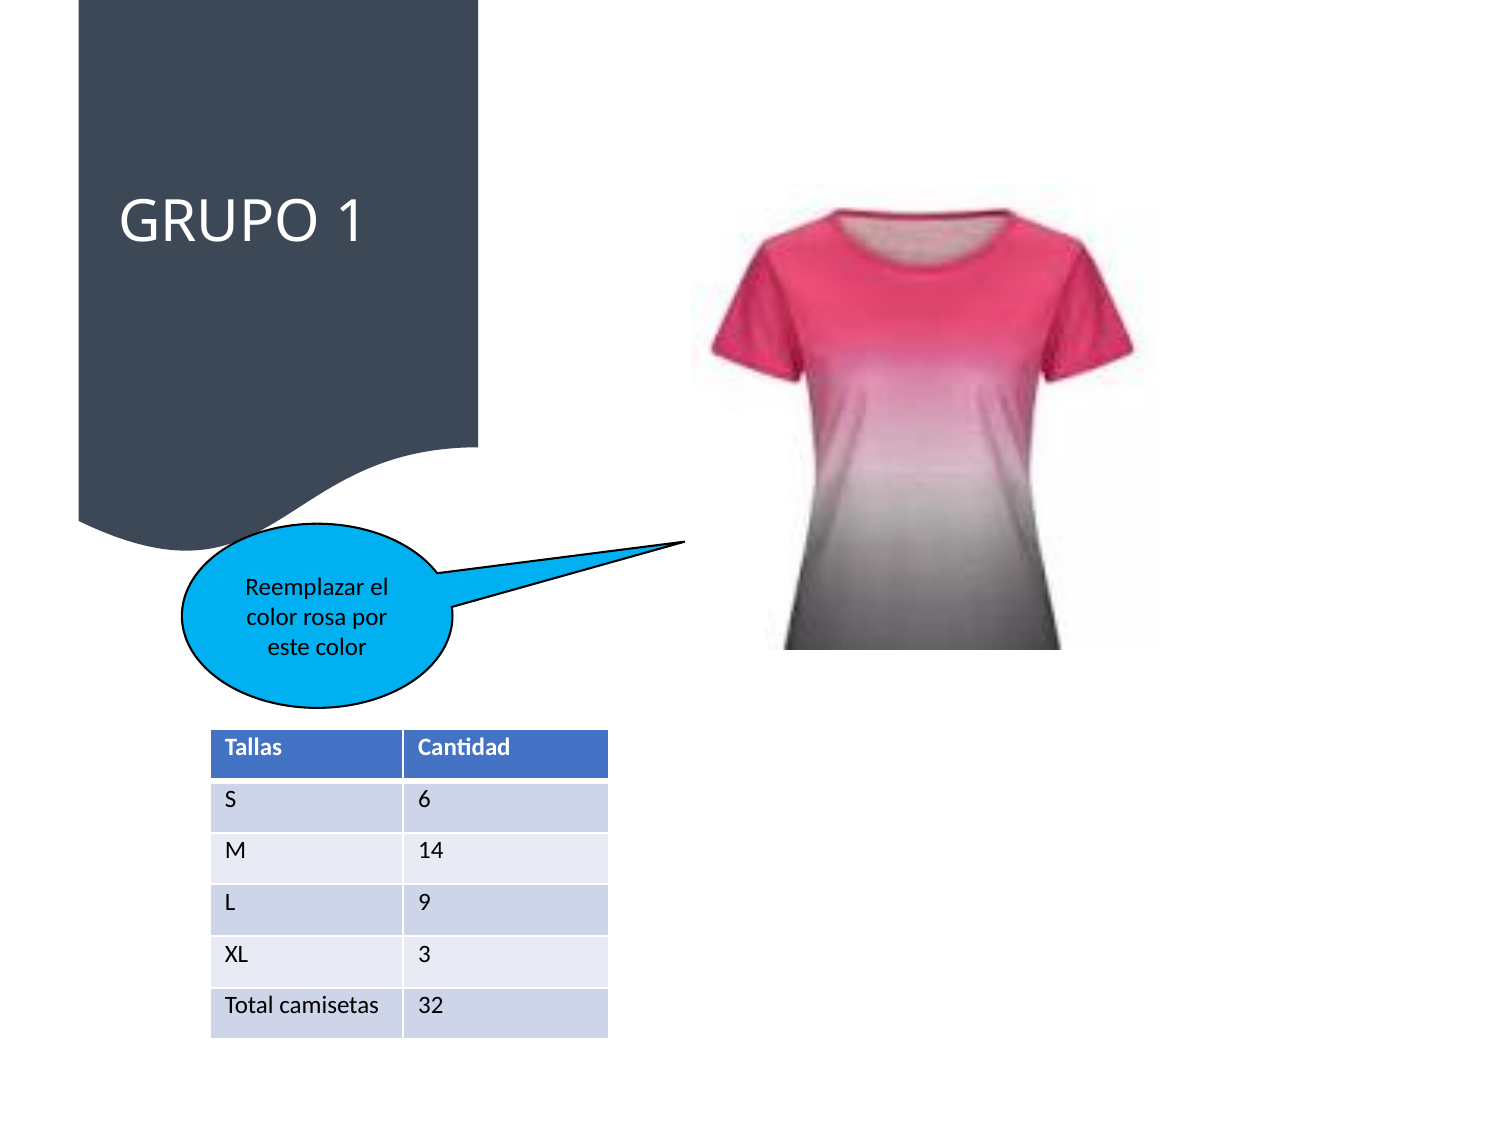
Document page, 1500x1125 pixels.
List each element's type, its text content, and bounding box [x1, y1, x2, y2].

table_cell 14 [404, 834, 608, 883]
table_cell L [211, 885, 402, 935]
table_cell Total camisetas [211, 989, 402, 1038]
table_cell S [211, 784, 402, 832]
picture [691, 184, 1156, 650]
table_header Cantidad [404, 730, 608, 778]
table_cell M [211, 834, 402, 883]
text_box [77, 0, 480, 552]
table_cell 6 [404, 784, 608, 832]
text_box GRUPO 1 [103, 28, 453, 417]
text_box Reemplazar el color rosa por este color [180, 522, 686, 709]
table_cell 9 [404, 885, 608, 935]
table_cell XL [211, 937, 402, 987]
table_cell 3 [404, 937, 608, 987]
table_header Tallas [211, 730, 402, 778]
table_cell 32 [404, 989, 608, 1038]
